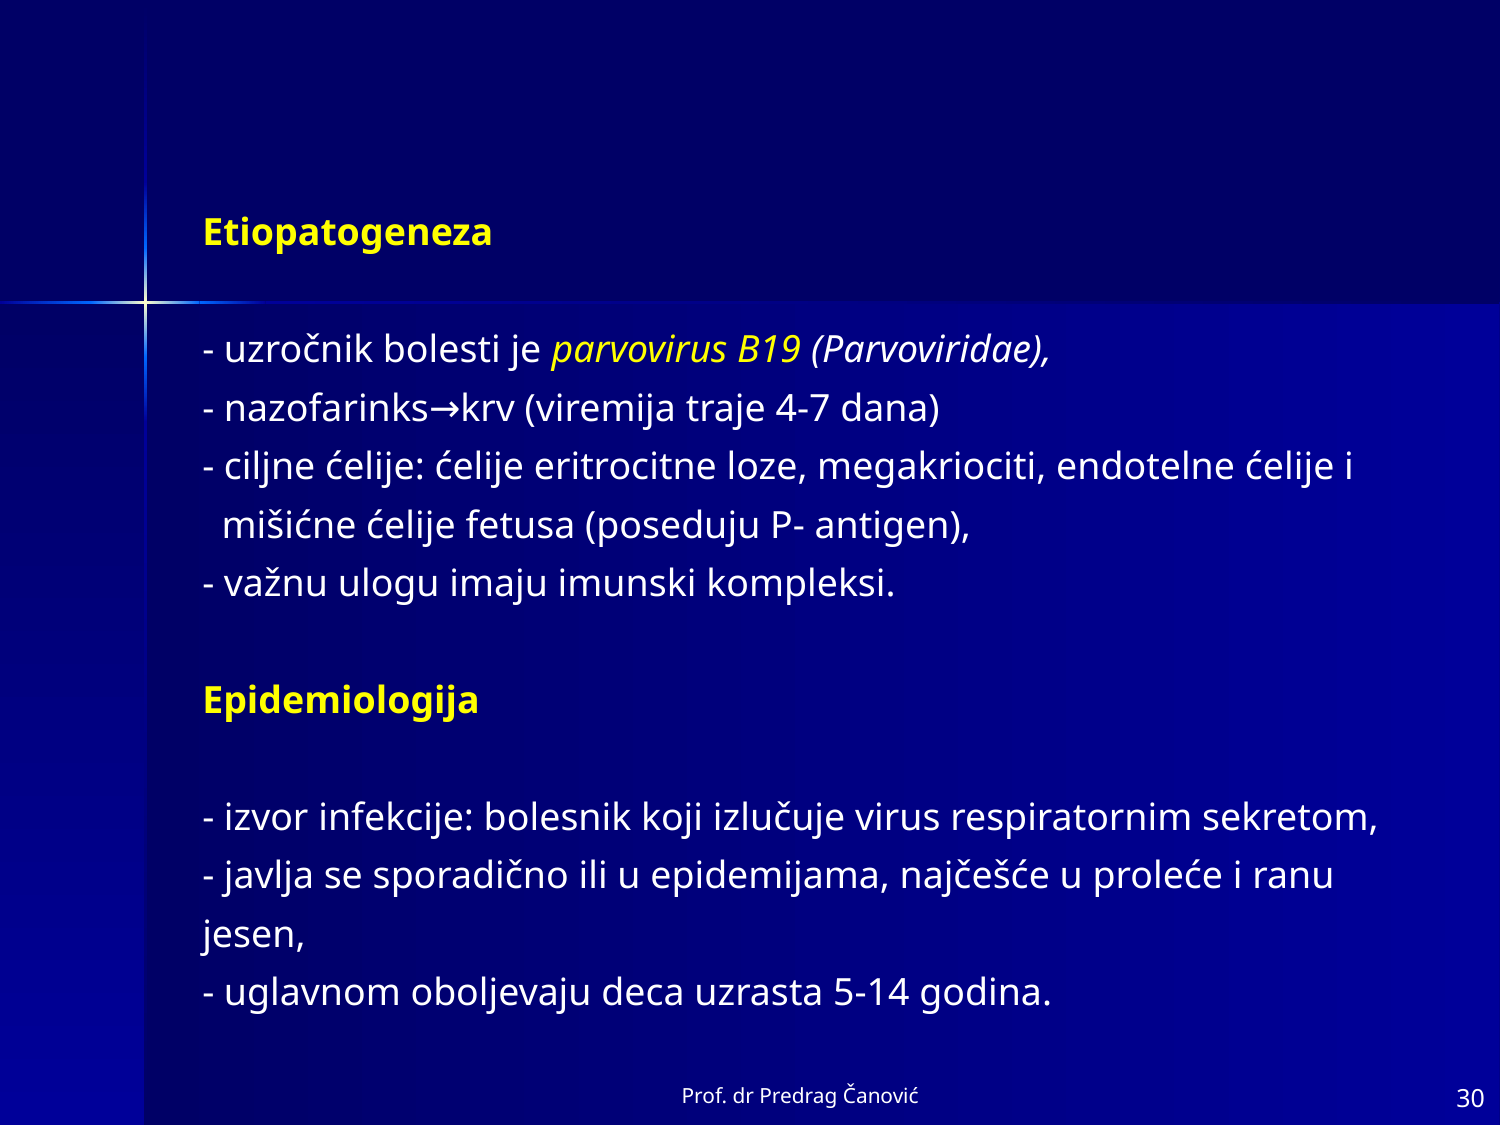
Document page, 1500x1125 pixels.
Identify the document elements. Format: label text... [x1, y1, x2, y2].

slide_number 30 [1187, 1074, 1500, 1125]
text_box Etiopatogeneza - uzročnik bolesti je parvovirus B19 (Parvoviridae), - nazofarinks→krv (viremija traje 4-7 dana) - ciljne ćelije: ćelije eritrocitne loze, megakriociti, endotelne ćelije i mišićne ćelije fetusa (poseduju P- antigen), - važnu ulogu imaju imunski kompleksi. Epidemiologija - izvor infekcije: bolesnik koji izlučuje virus respiratornim sekretom, - javlja se sporadično ili u epidemijama, najčešće u proleće i ranu jesen, - uglavnom oboljevaju deca uzrasta 5-14 godina. [187, 187, 1438, 1021]
footer Prof. dr Predrag Čanović [562, 1074, 1038, 1125]
